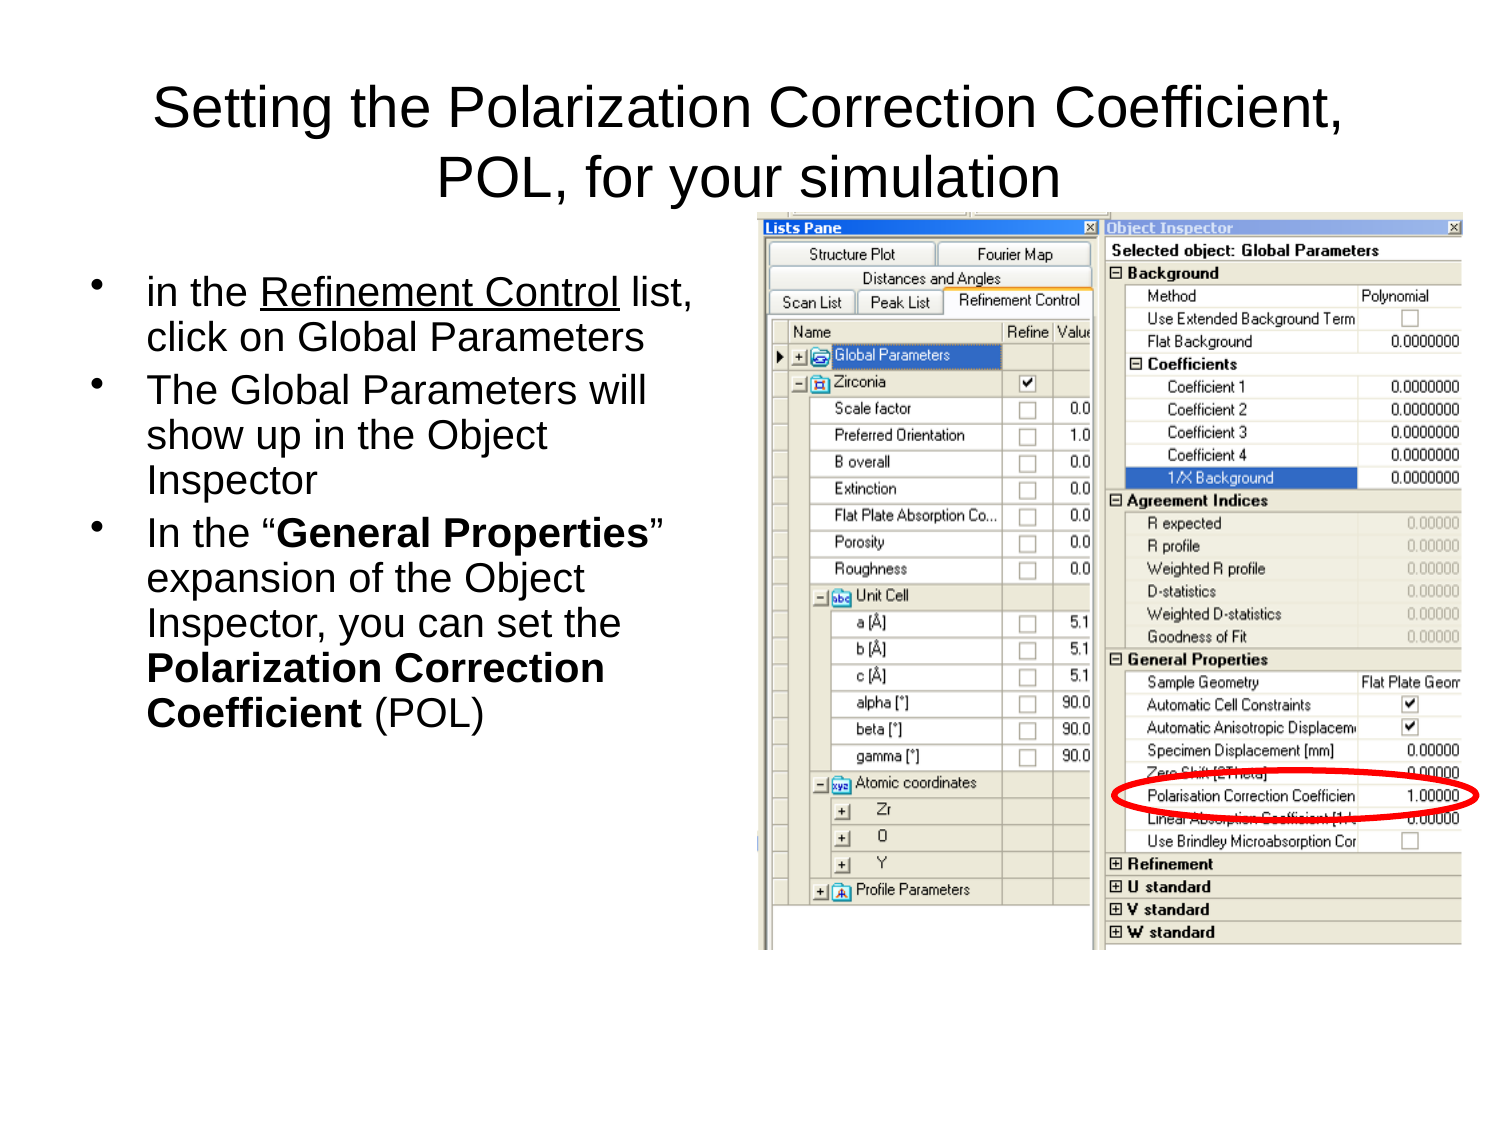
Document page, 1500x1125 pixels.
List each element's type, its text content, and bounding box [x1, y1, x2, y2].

text_box [1467, 787, 1477, 804]
title Setting the Polarization Correction Coefficient, POL, for your simulation [75, 45, 1425, 233]
picture [756, 212, 1463, 951]
list in the Refinement Control list, click on Global Parameters The Global Parameters will show up in the Object Inspector In the “General Properties” expansion of the Object Inspector, you can set the Polarization Correction Coefficient (POL) [75, 262, 738, 1005]
